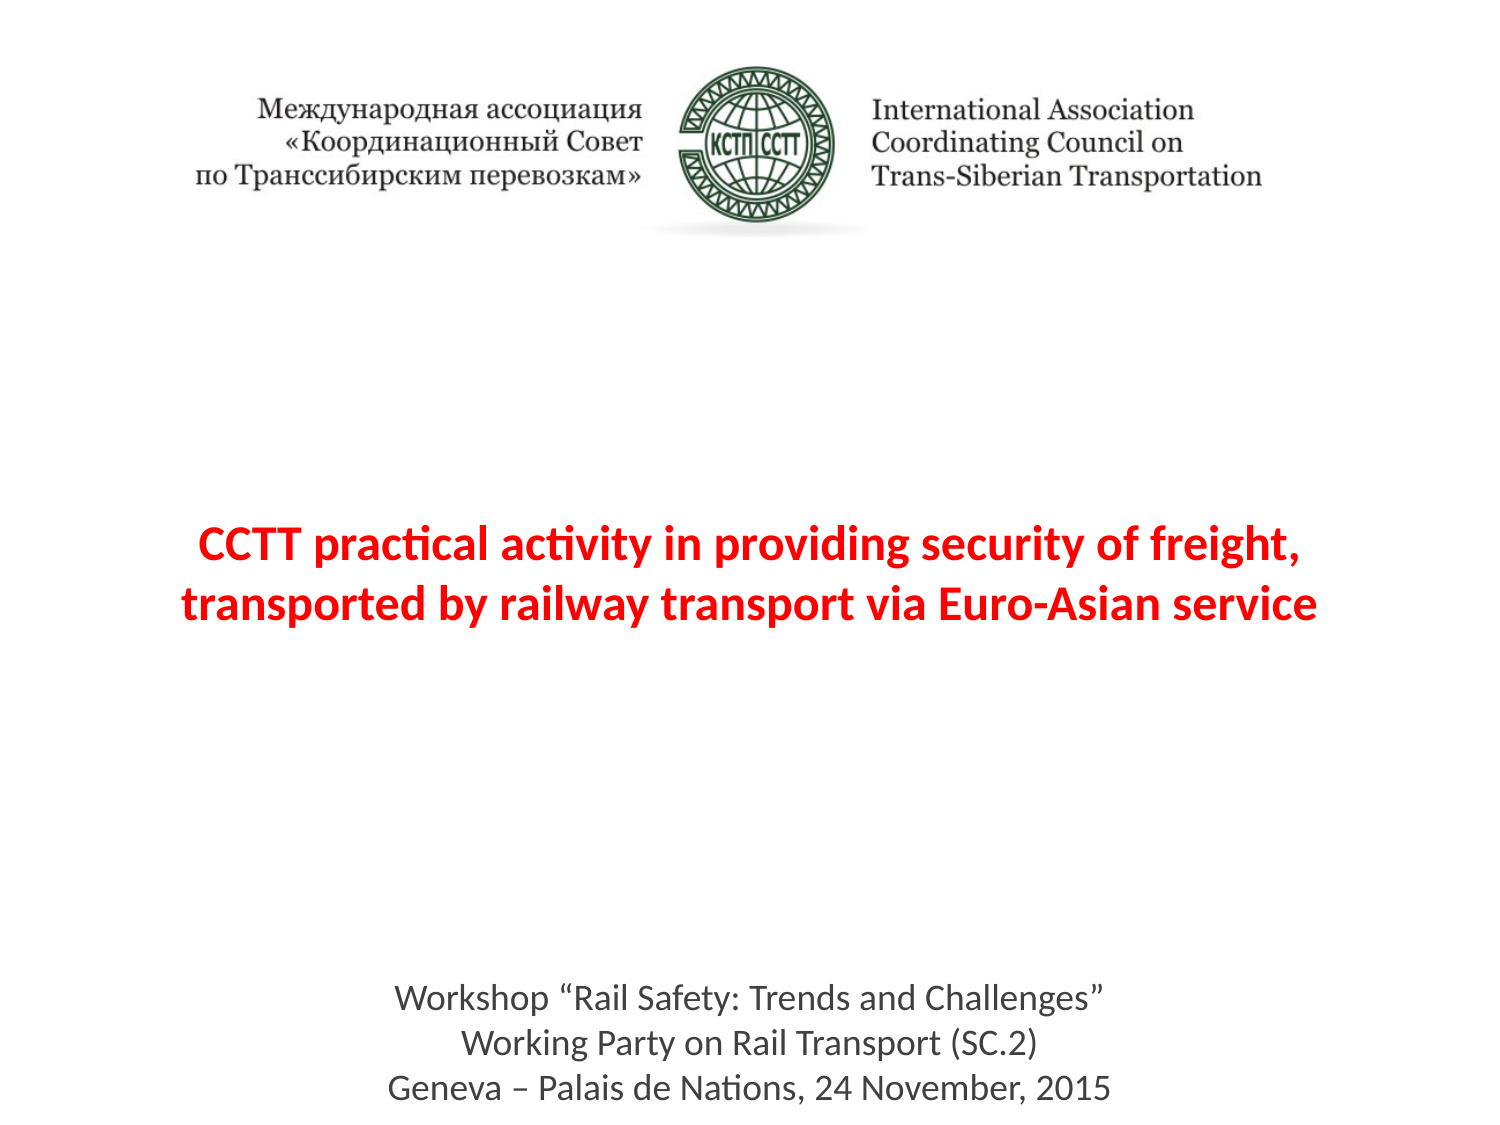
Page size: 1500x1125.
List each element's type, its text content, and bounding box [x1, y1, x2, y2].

text_box Workshop “Rail Safety: Trends and Challenges” Working Party on Rail Transport (SC.2) Geneva – Palais de Nations, 24 November, 2015 [117, 965, 1383, 1115]
text_box CCTT practical activity in providing security of freight, transported by railway transport via Euro-Asian service [117, 503, 1383, 639]
picture [195, 66, 1262, 239]
